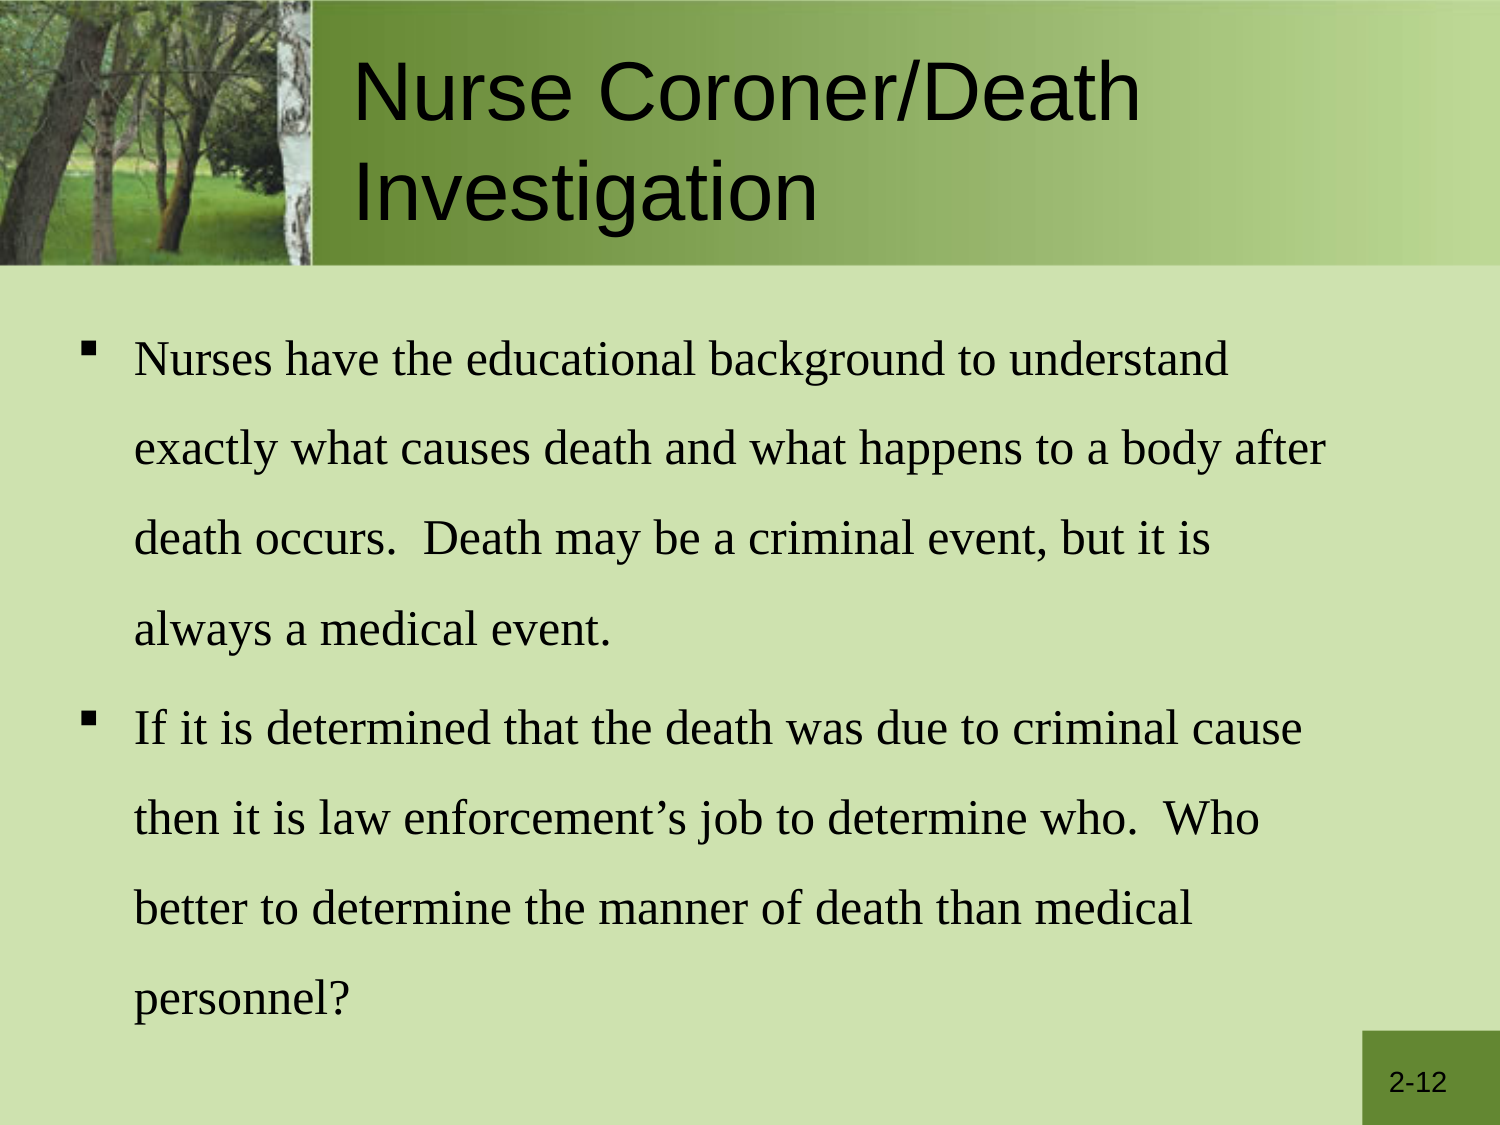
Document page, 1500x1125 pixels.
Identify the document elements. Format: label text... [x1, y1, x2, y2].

picture [0, 0, 1500, 1125]
slide_number 2-12 [1149, 1031, 1463, 1107]
list Nurses have the educational background to understand exactly what causes death and what happens to a body after death occurs. Death may be a criminal event, but it is always a medical event. If it is determined that the death was due to criminal cause then it is law enforcement’s job to determine who. Who better to determine the manner of death than medical personnel? [62, 287, 1375, 1000]
title Nurse Coroner/Death Investigation [337, 24, 1438, 250]
